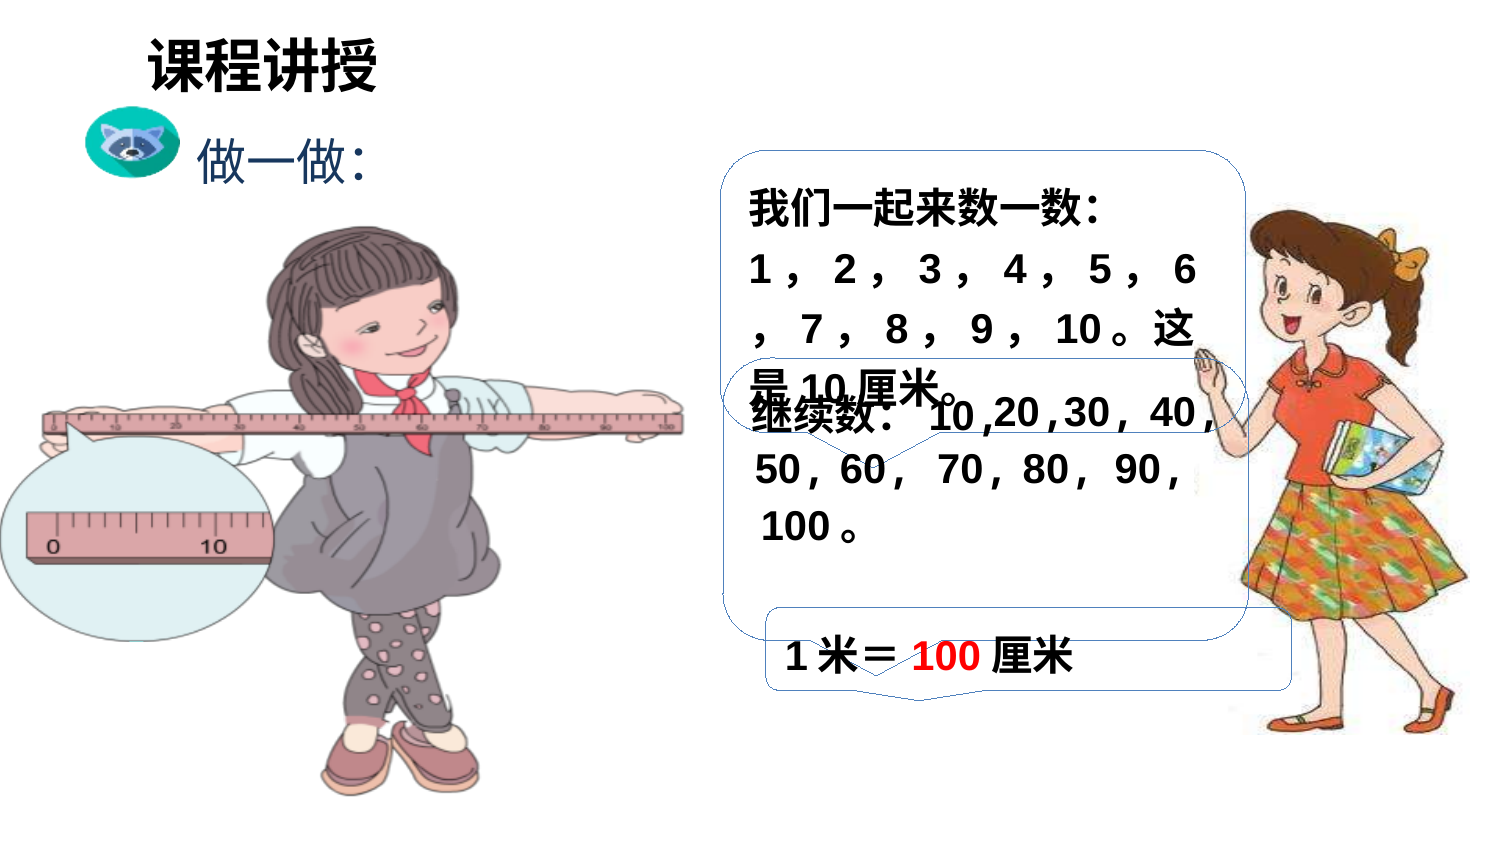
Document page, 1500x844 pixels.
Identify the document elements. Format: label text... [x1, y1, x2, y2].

picture [1194, 202, 1470, 735]
text_box 课程讲授 [131, 21, 419, 97]
text_box 30, [1048, 367, 1134, 424]
text_box 80, [1007, 424, 1099, 500]
text_box 继续数：10, [767, 500, 1189, 614]
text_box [84, 99, 420, 200]
text_box 70, [922, 424, 1007, 500]
text_box 20, [978, 367, 1048, 424]
text_box 50, [767, 424, 825, 481]
text_box 90, [1099, 424, 1189, 500]
text_box 100。 [767, 481, 897, 556]
text_box 继续数：10, [767, 357, 1189, 424]
text_box 1米＝100厘米 [767, 607, 1189, 701]
picture [0, 219, 764, 820]
text_box 我们一起来数一数： 1，2，3，4，5，6，7，8，9，10。这是10厘米。 [720, 150, 1246, 358]
text_box 60, [825, 424, 922, 500]
text_box 40, [1134, 367, 1189, 424]
